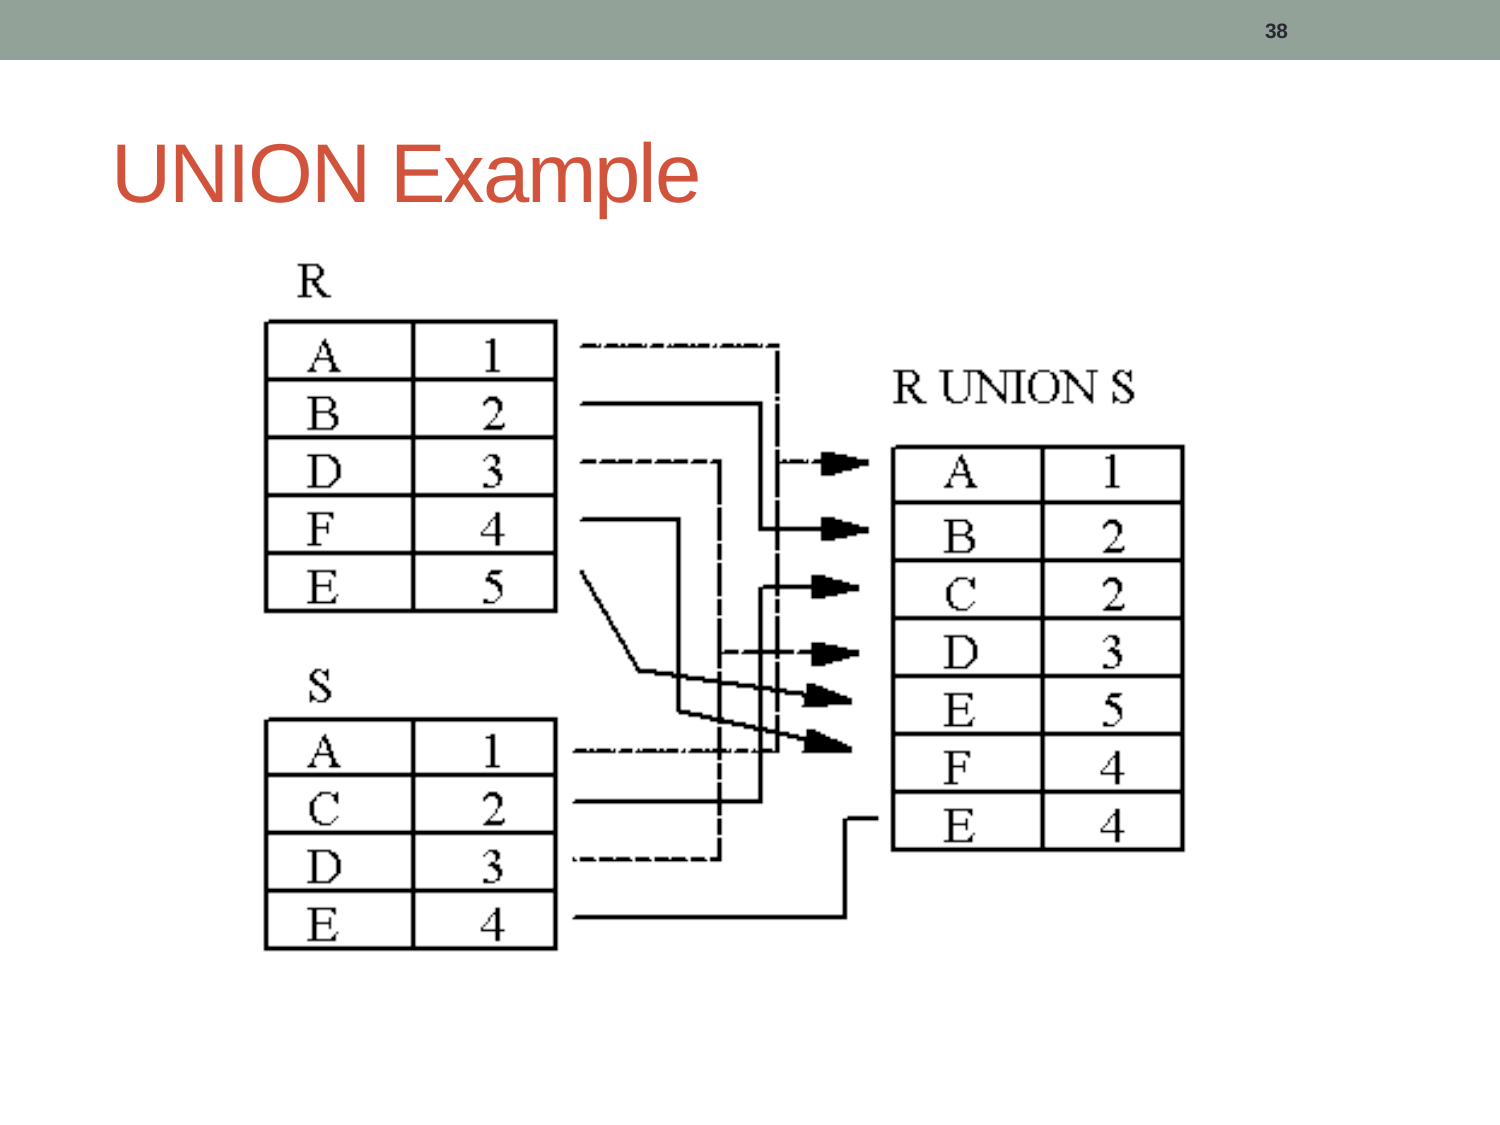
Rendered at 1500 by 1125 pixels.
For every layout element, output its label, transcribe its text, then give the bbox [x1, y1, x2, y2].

title UNION Example [75, 87, 1425, 250]
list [262, 262, 1188, 955]
slide_number 38 [1250, 3, 1425, 57]
